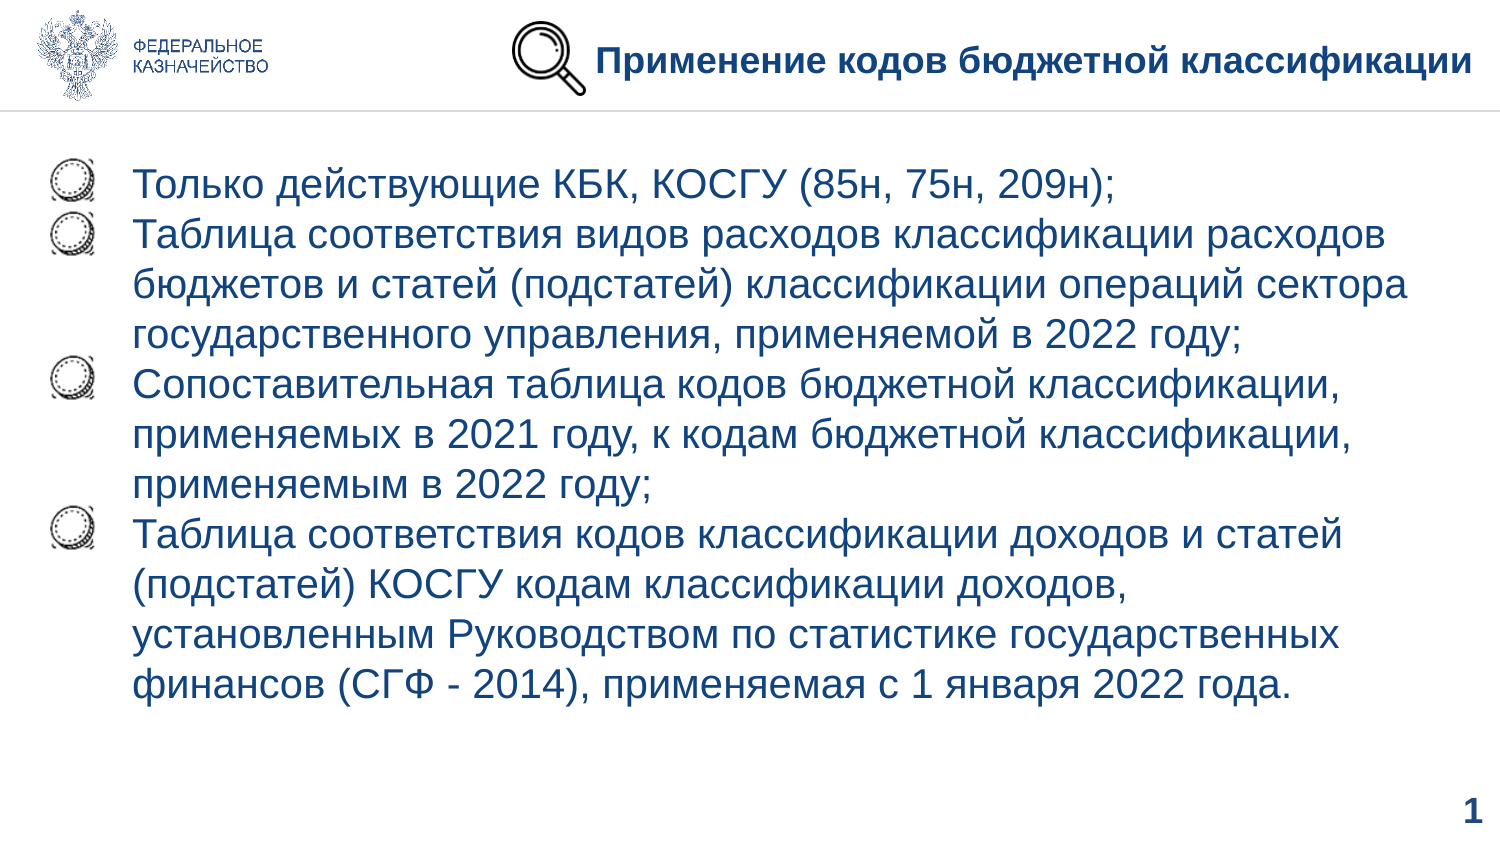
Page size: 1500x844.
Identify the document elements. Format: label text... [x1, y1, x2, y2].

picture [42, 346, 104, 408]
slide_number 1 [1138, 786, 1484, 831]
picture [512, 21, 587, 96]
picture [42, 148, 104, 264]
title Применение кодов бюджетной классификации [590, 35, 1484, 82]
picture [42, 496, 104, 558]
picture [37, 10, 268, 101]
text_box Только действующие КБК, КОСГУ (85н, 75н, 209н); Таблица соответствия видов расходов классификации расходов бюджетов и статей (подстатей) классификации операций сектора государственного управления, применяемой в 2022 году; Сопоставительная таблица кодов бюджетной классификации, применяемых в 2021 году, к кодам бюджетной классификации, применяемым в 2022 году; Таблица соответствия кодов классификации доходов и статей (подстатей) КОСГУ кодам классификации доходов, установленным Руководством по статистике государственных финансов (СГФ - 2014), применяемая с 1 января 2022 года. [42, 149, 1455, 715]
